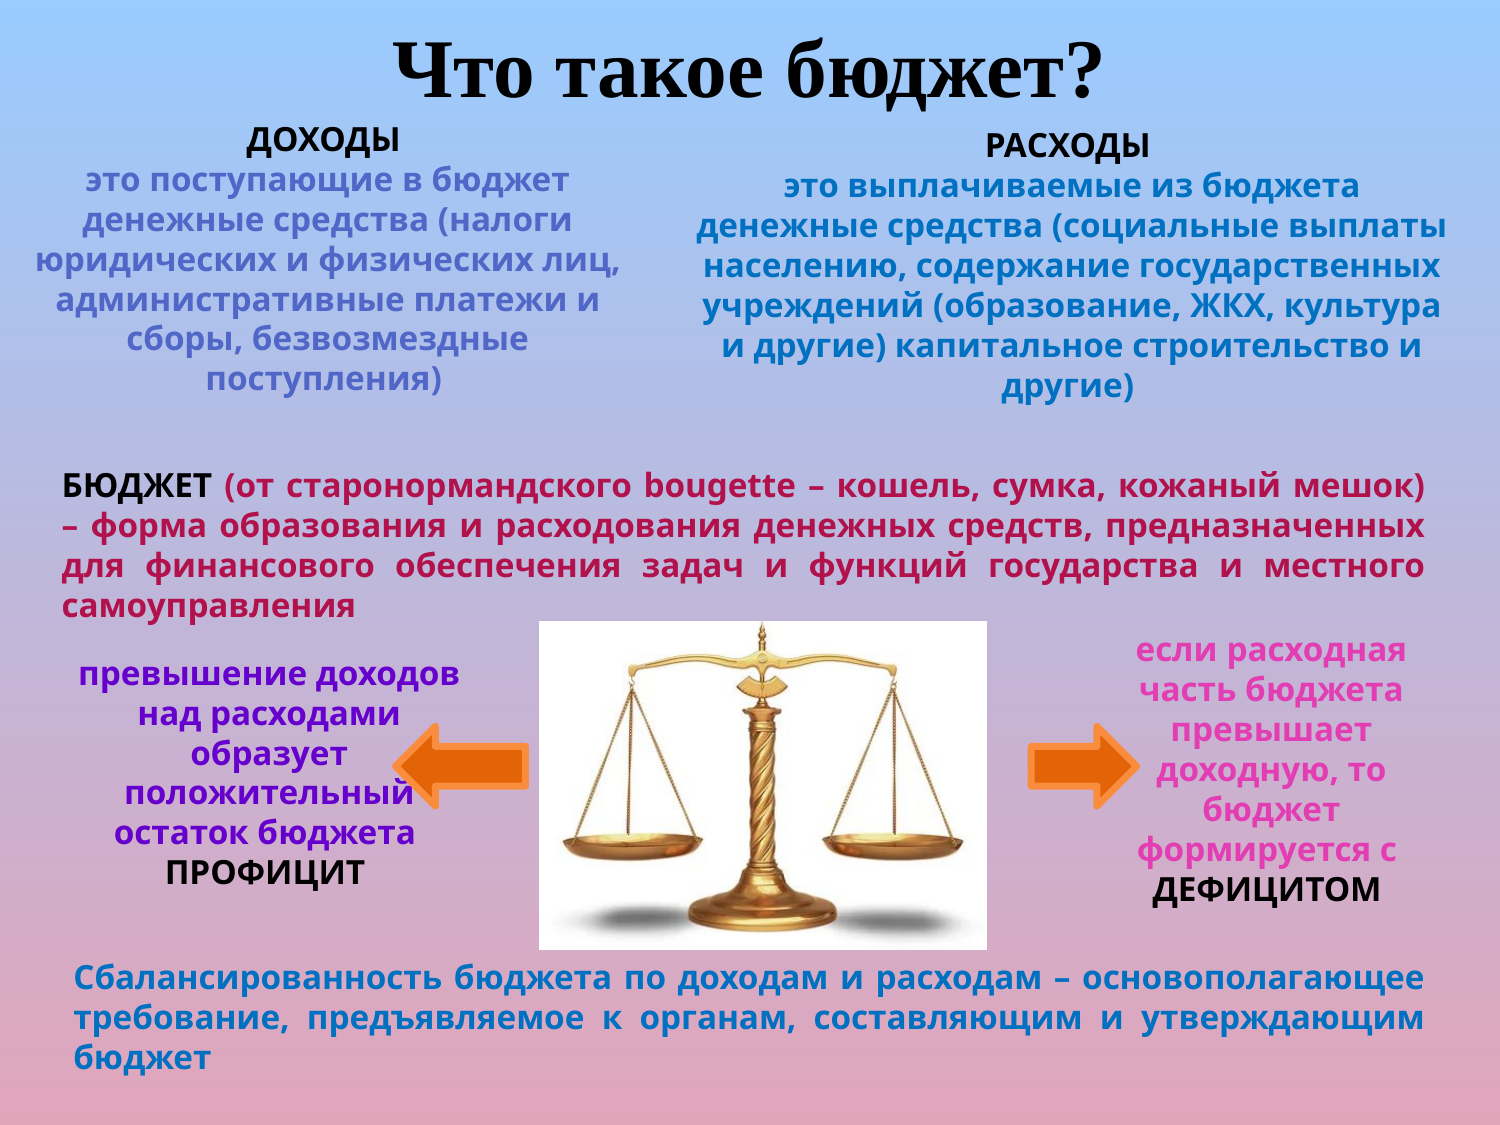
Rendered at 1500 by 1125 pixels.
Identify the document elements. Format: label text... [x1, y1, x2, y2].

text_box [392, 723, 529, 810]
text_box превышение доходов над расходами образует положительный остаток бюджета ПРОФИЦИТ [58, 644, 481, 899]
text_box РАСХОДЫ это выплачиваемые из бюджета денежные средства (социальные выплаты населению, содержание государственных учреждений (образование, ЖКХ, культура и другие) капитальное строительство и другие) [679, 117, 1465, 412]
picture [538, 620, 987, 950]
text_box [1027, 723, 1141, 810]
text_box Сбалансированность бюджета по доходам и расходам – основополагающее требование, предъявляемое к органам, составляющим и утверждающим бюджет [58, 949, 1442, 1084]
text_box если расходная часть бюджета превышает доходную, то бюджет формируется с ДЕФИЦИТОМ [1089, 621, 1454, 916]
text_box Что такое бюджет? [0, 0, 1500, 132]
text_box БЮДЖЕТ (от старонормандского bougette – кошель, сумка, кожаный мешок) – форма образования и расходования денежных средств, предназначенных для финансового обеспечения задач и функций государства и местного самоуправления [46, 456, 1442, 632]
text_box ДОХОДЫ это поступающие в бюджет денежные средства (налоги юридических и физических лиц, административные платежи и сборы, безвозмездные поступления) [0, 90, 660, 425]
